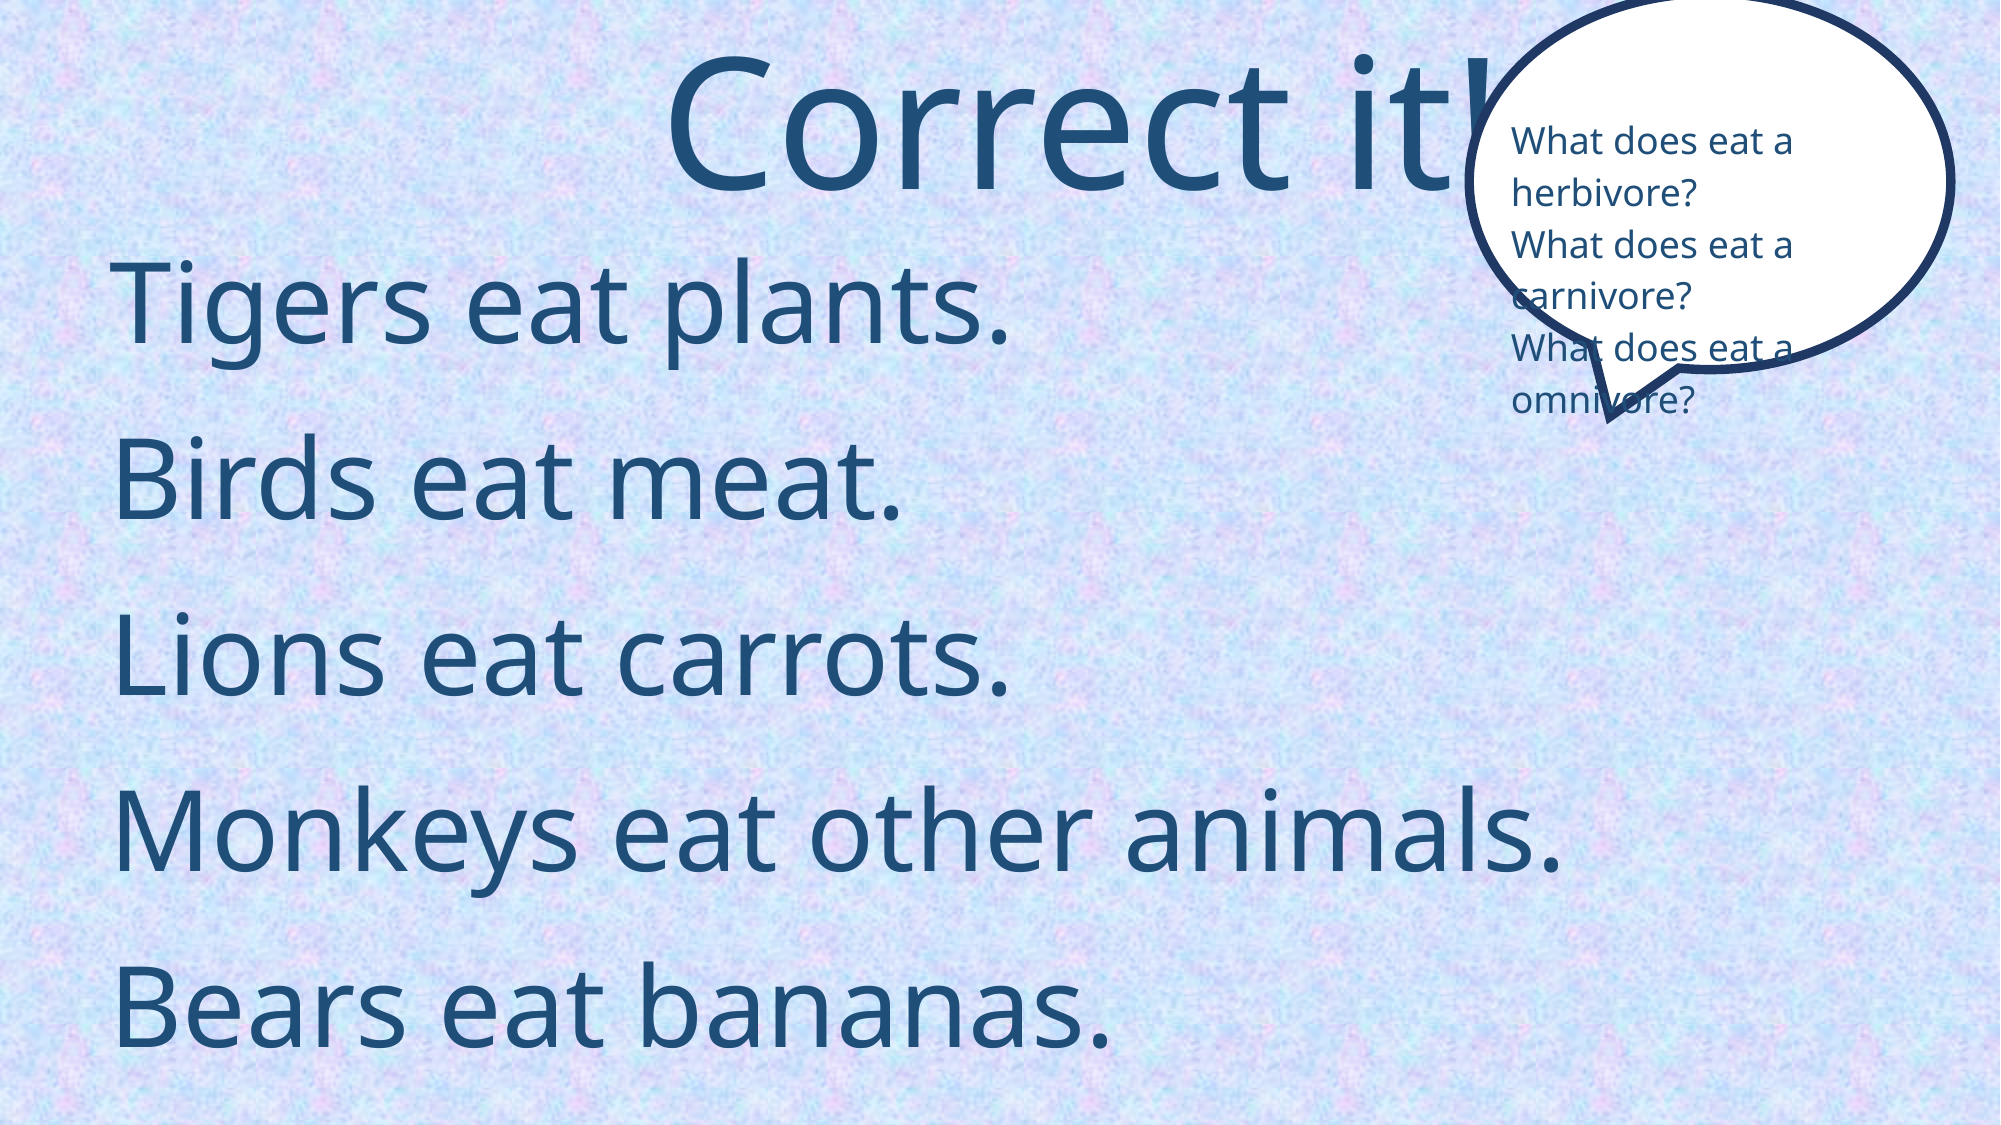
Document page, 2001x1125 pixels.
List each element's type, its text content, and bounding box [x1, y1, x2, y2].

text_box Tigers eat plants. Birds eat meat. Lions eat carrots. Monkeys eat other animals. Bears eat bananas. [94, 203, 1724, 1078]
title Correct it! [645, 21, 1469, 203]
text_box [1469, 0, 1951, 370]
